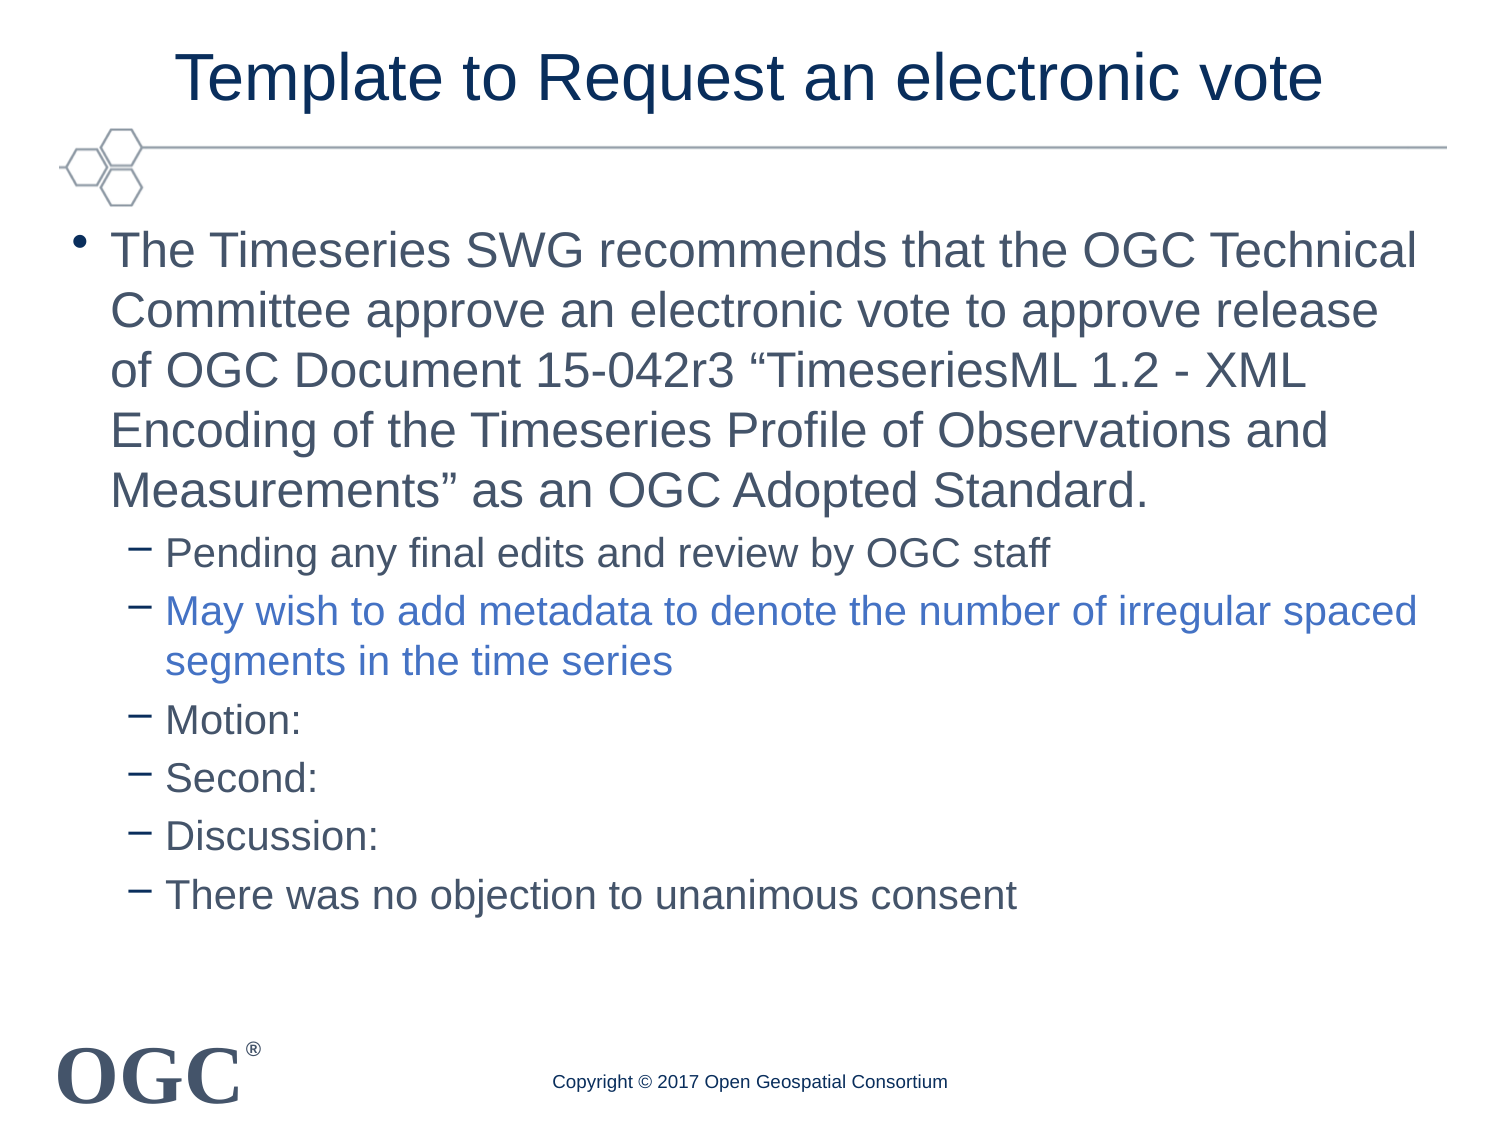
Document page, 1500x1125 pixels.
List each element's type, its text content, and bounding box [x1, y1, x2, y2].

list The Timeseries SWG recommends that the OGC Technical Committee approve an electronic vote to approve release of OGC Document 15-042r3 “TimeseriesML 1.2 - XML Encoding of the Timeseries Profile of Observations and Measurements” as an OGC Adopted Standard. Pending any final edits and review by OGC staff May wish to add metadata to denote the number of irregular spaced segments in the time series Motion: Second: Discussion: There was no objection to unanimous consent [56, 209, 1445, 1013]
title Template to Request an electronic vote [37, 22, 1463, 136]
footer Copyright © 2017 Open Geospatial Consortium [487, 1062, 1013, 1101]
picture [59, 136, 1447, 208]
